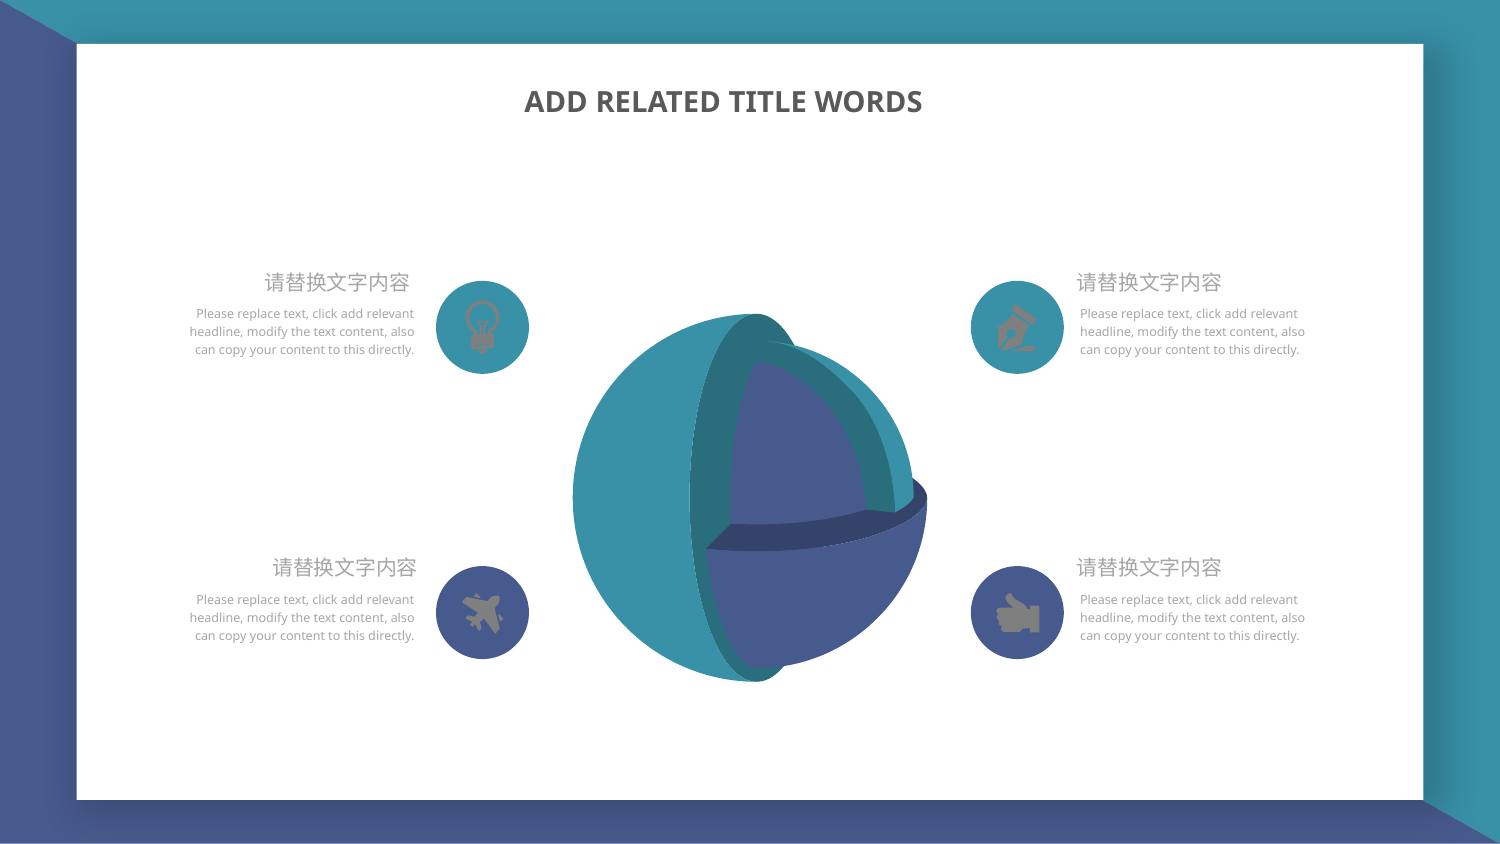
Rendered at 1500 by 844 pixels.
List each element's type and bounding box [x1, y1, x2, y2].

text_box [1060, 256, 1326, 383]
text_box [440, 565, 530, 660]
text_box [169, 542, 435, 669]
text_box [970, 565, 1055, 660]
text_box [1060, 542, 1326, 669]
text_box [435, 280, 530, 375]
text_box [572, 313, 928, 682]
text_box [970, 280, 1055, 375]
text_box [169, 256, 430, 383]
